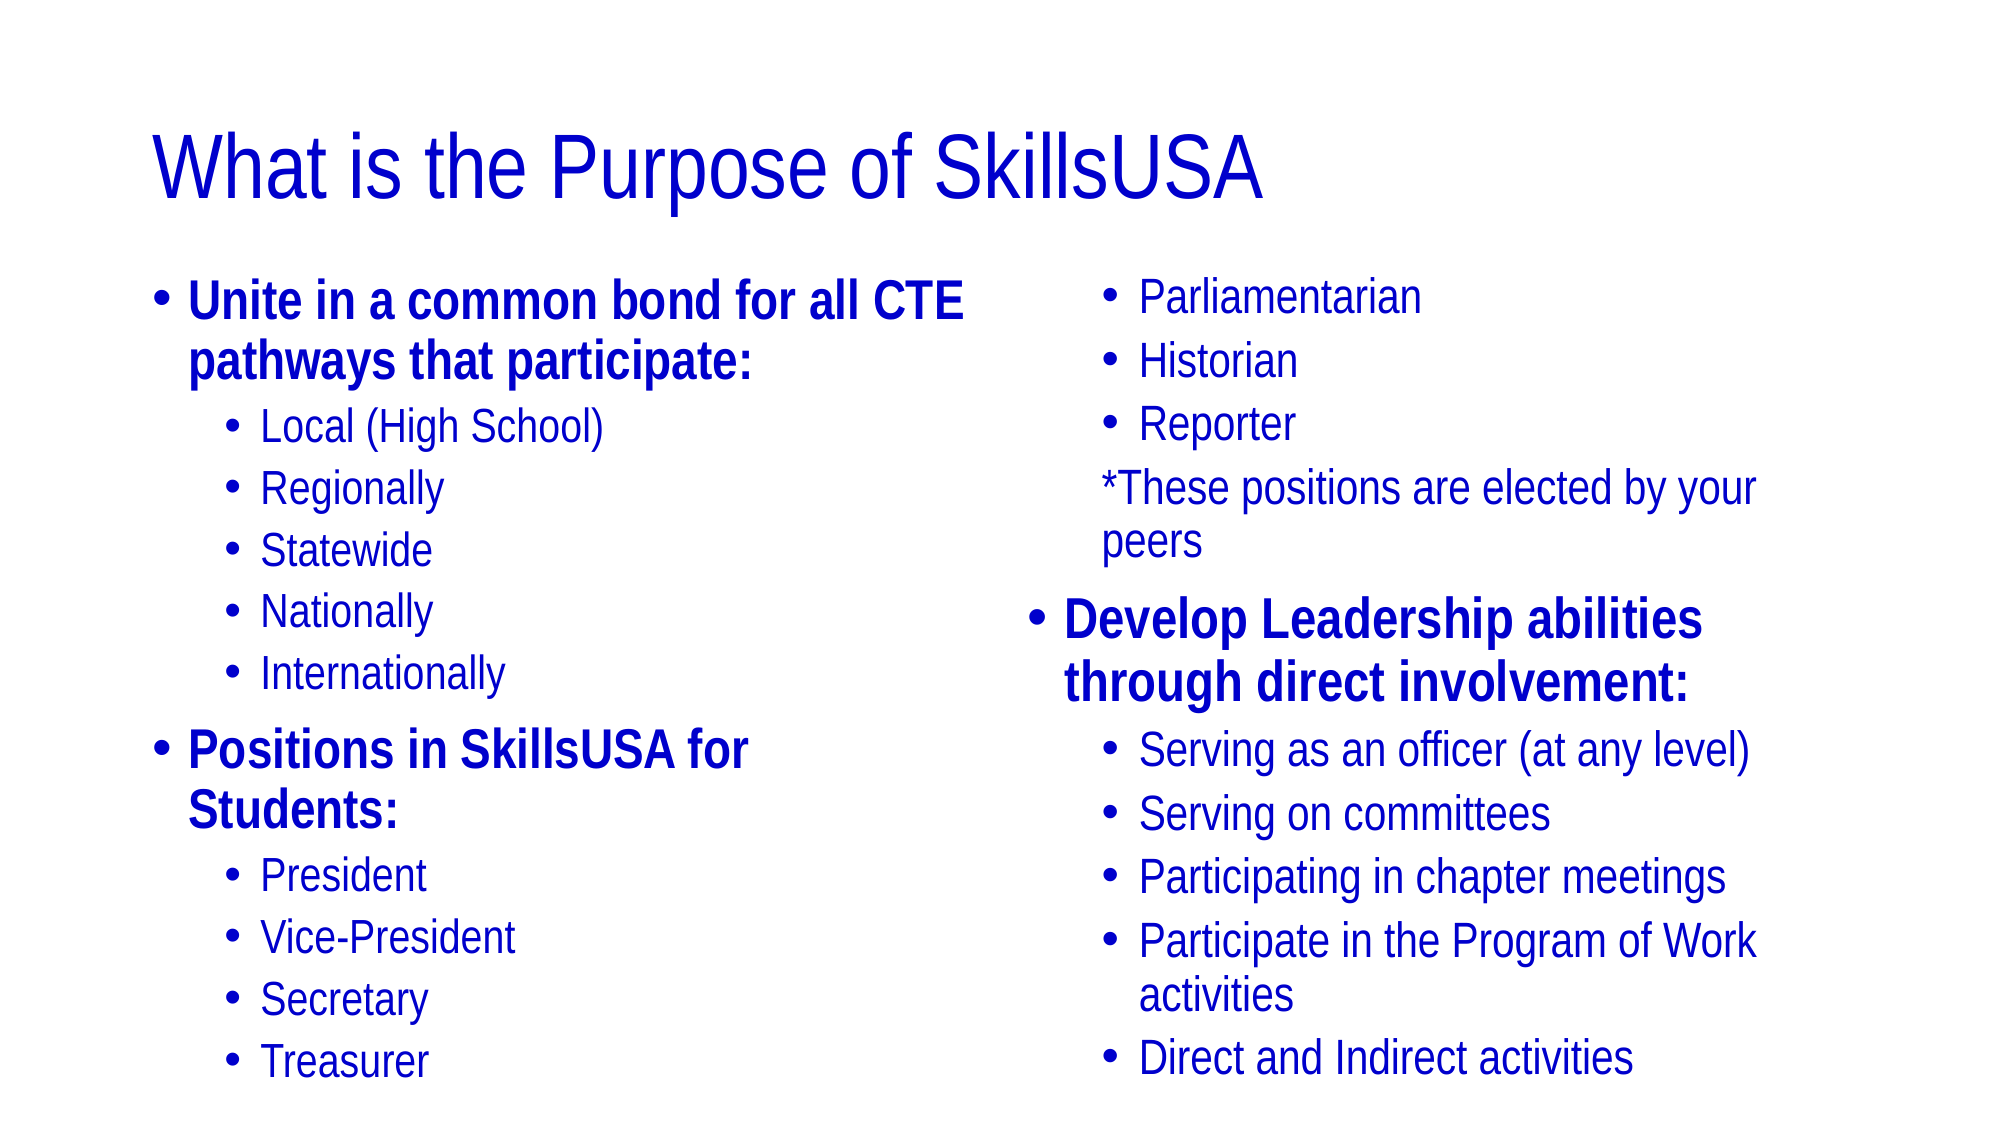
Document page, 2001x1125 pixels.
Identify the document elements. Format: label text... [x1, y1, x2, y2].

title What is the Purpose of SkillsUSA [137, 59, 1863, 278]
list Parliamentarian Historian Reporter *These positions are elected by your peers Develop Leadership abilities through direct involvement: Serving as an officer (at any level) Serving on committees Participating in chapter meetings Participate in the Program of Work activities Direct and Indirect activities [1012, 263, 1863, 1099]
list Unite in a common bond for all CTE pathways that participate: Local (High School) Regionally Statewide Nationally Internationally Positions in SkillsUSA for Students: President Vice-President Secretary Treasurer [137, 263, 988, 1099]
